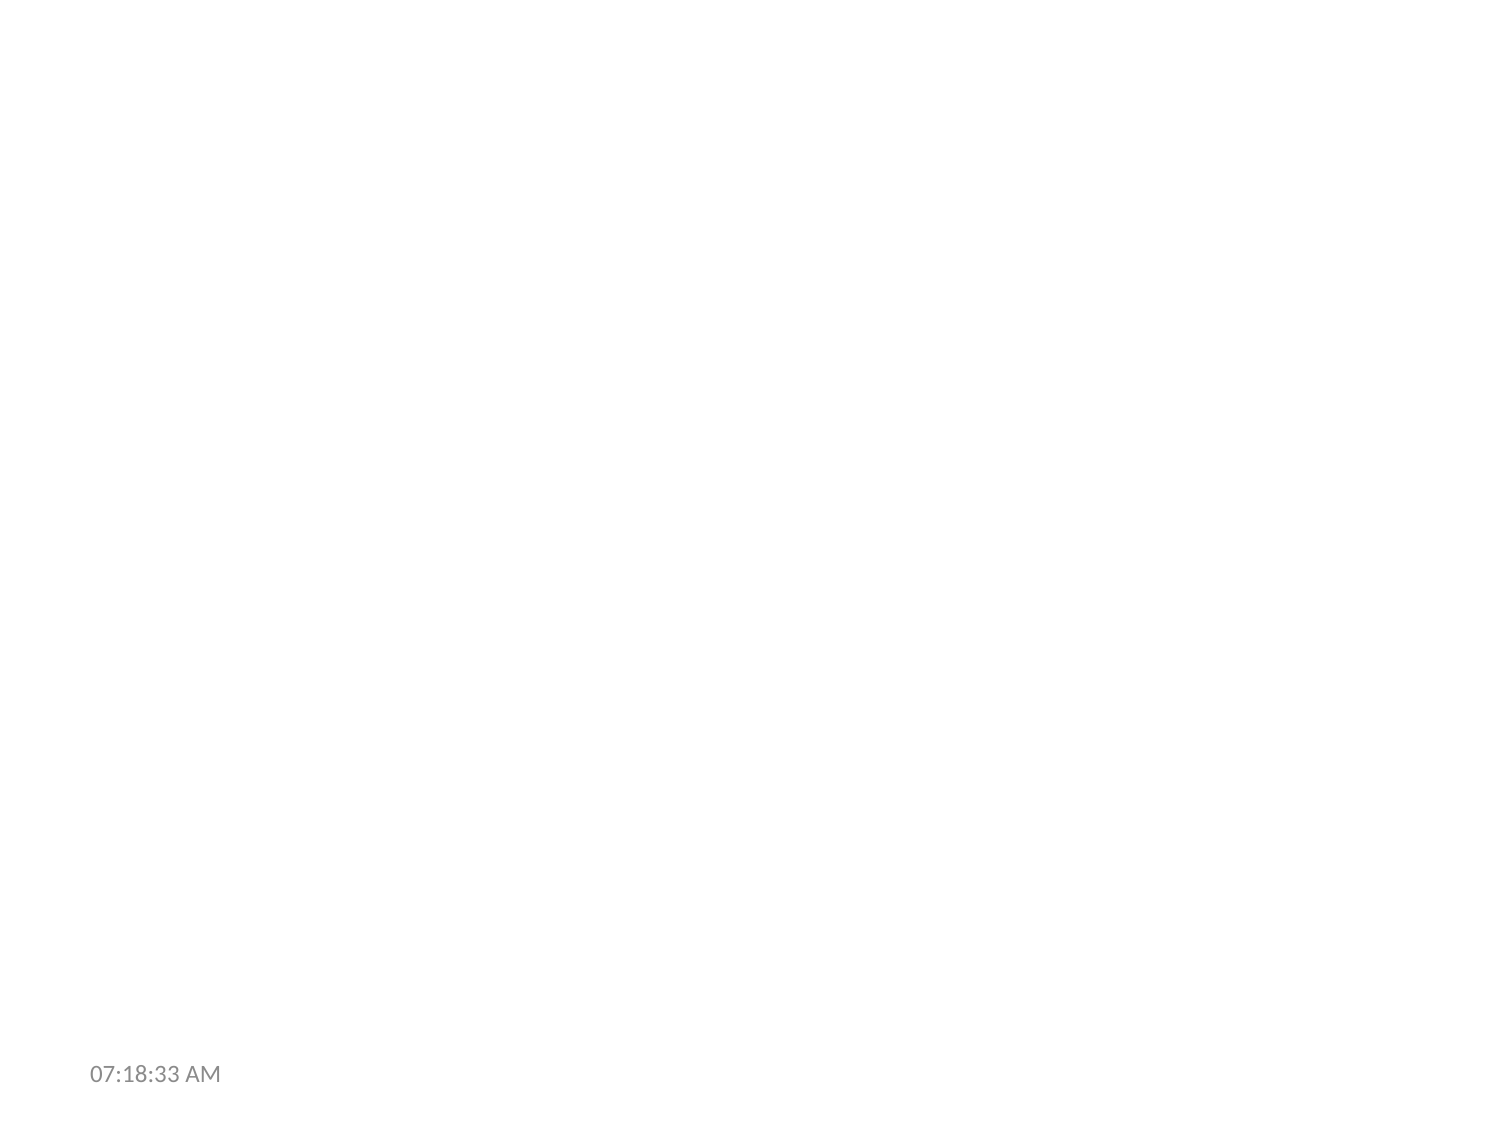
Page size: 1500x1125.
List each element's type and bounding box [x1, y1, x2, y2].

slide_number [75, 1042, 425, 1103]
